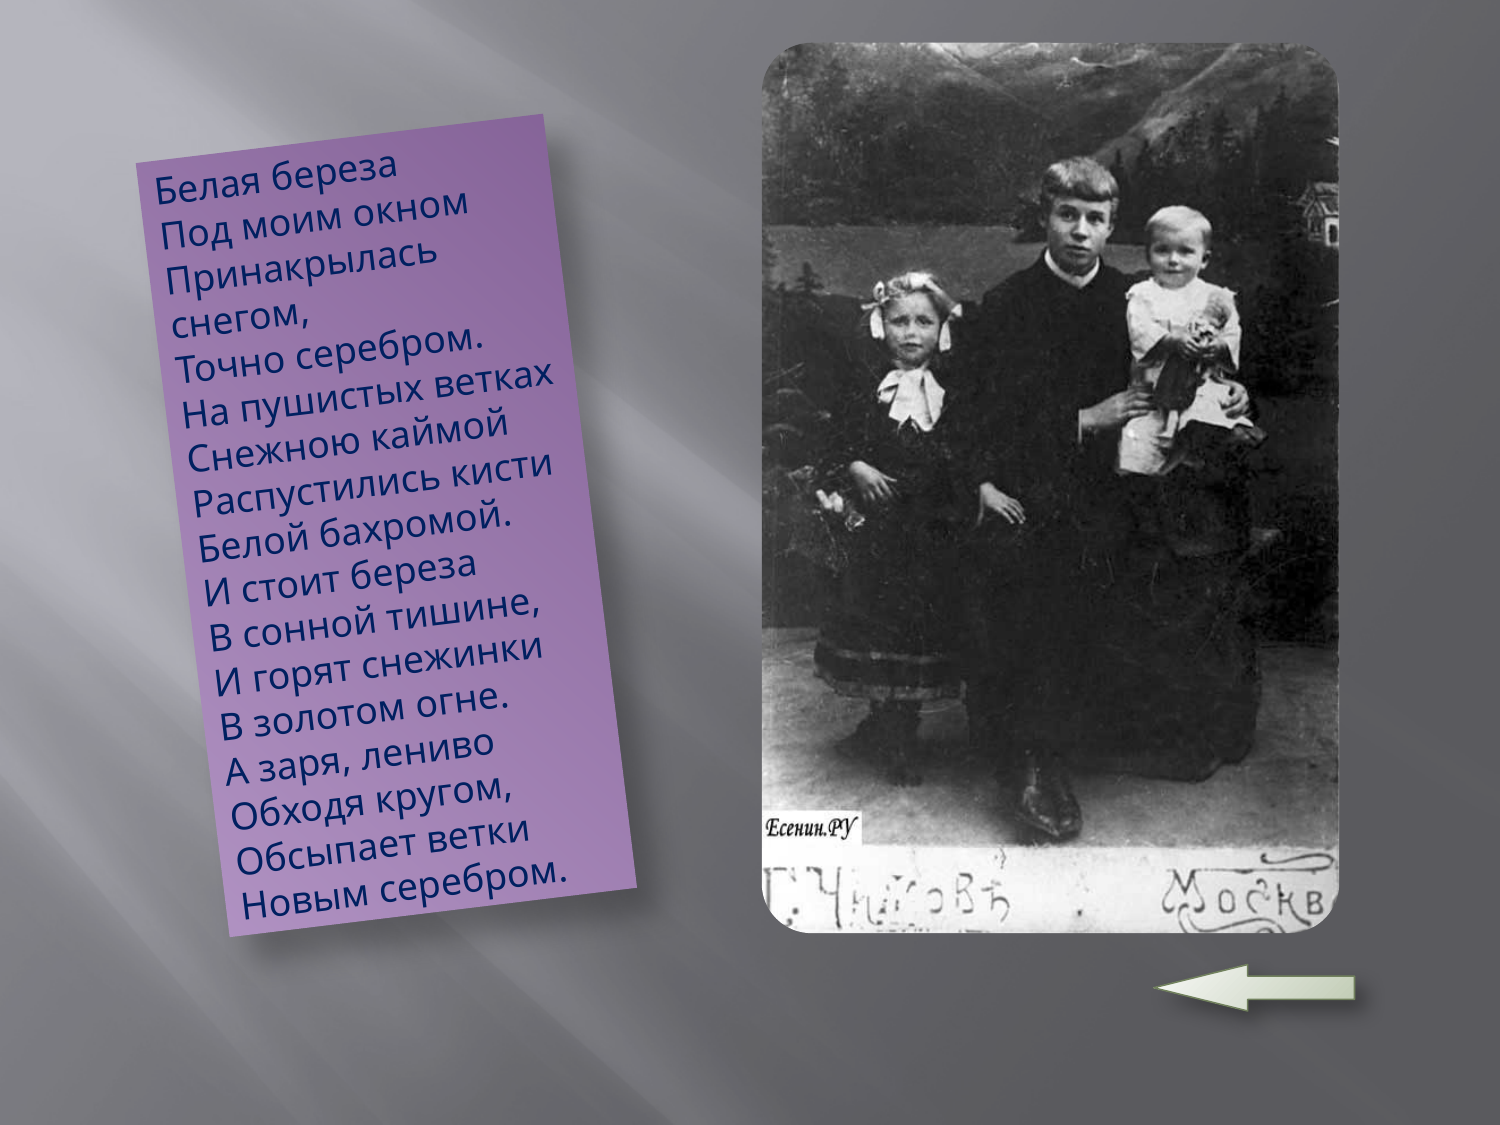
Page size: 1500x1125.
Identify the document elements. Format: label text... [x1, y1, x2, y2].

text_box Белая береза Под моим окном Принакрылась снегом, Точно серебром. На пушистых ветках Снежною каймой Распустились кисти Белой бахромой. И стоит береза В сонной тишине, И горят снежинки В золотом огне. А заря, лениво Обходя кругом, Обсыпает ветки Новым серебром. [135, 113, 638, 938]
picture [761, 42, 1340, 934]
text_box [1152, 975, 1356, 1012]
